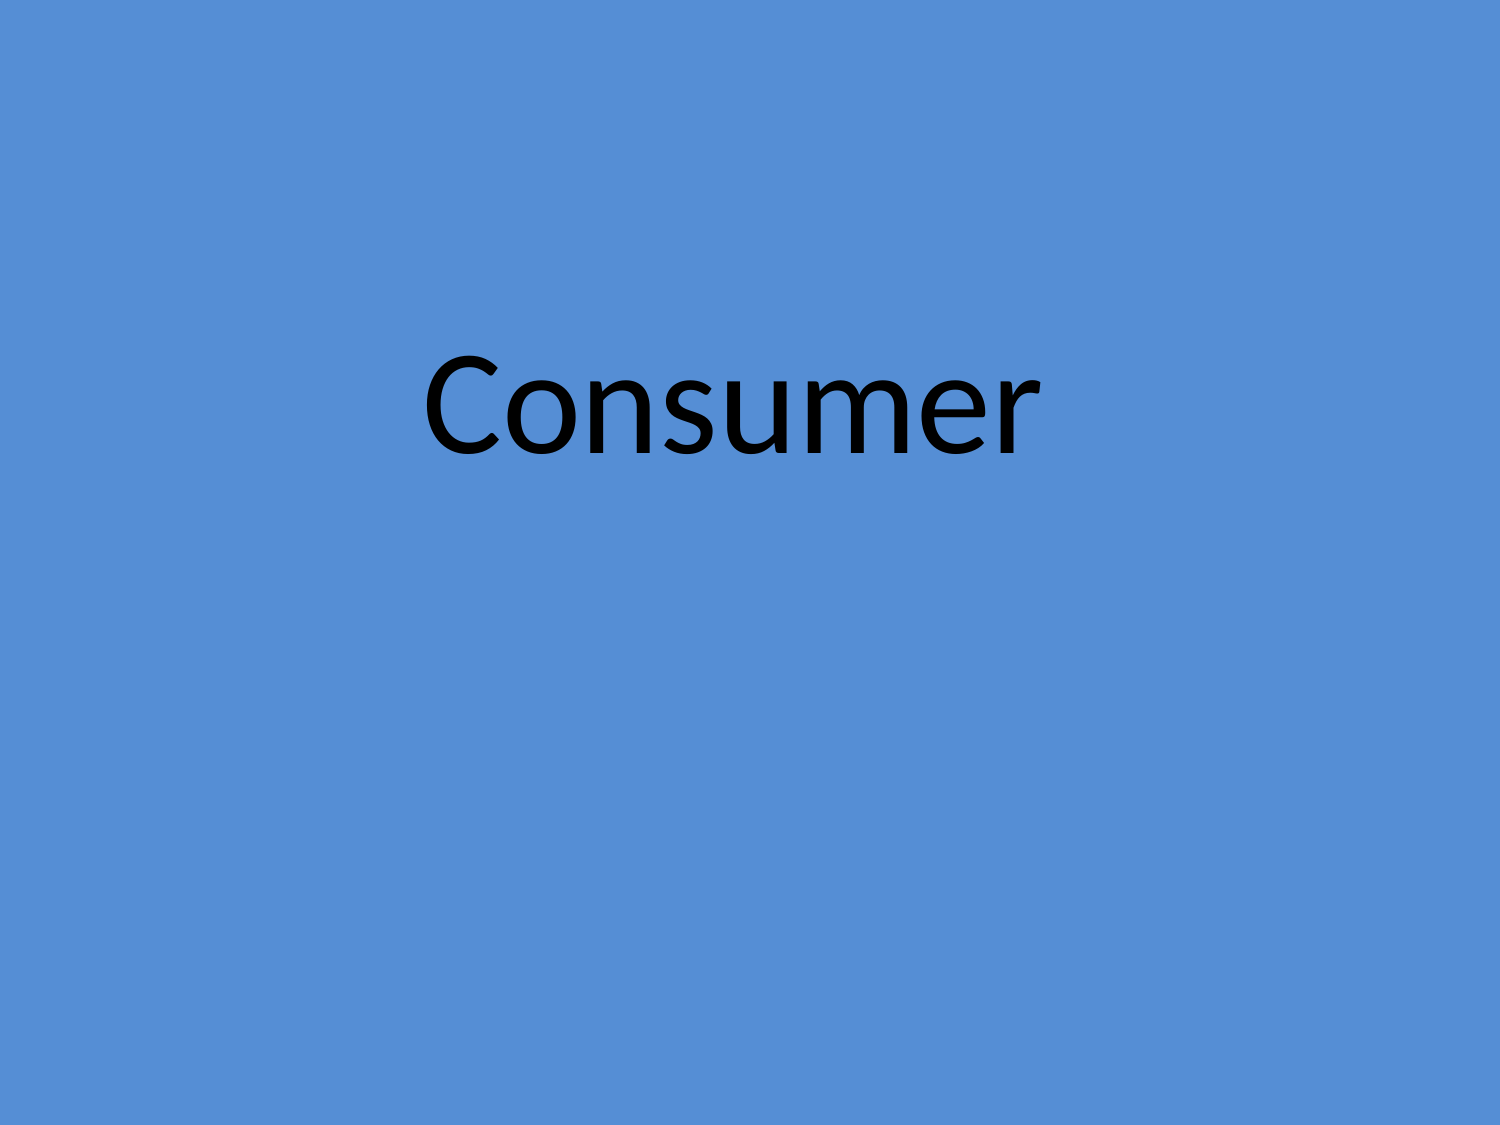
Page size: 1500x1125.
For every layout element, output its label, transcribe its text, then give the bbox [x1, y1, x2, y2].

title Consumer [75, 299, 1425, 488]
